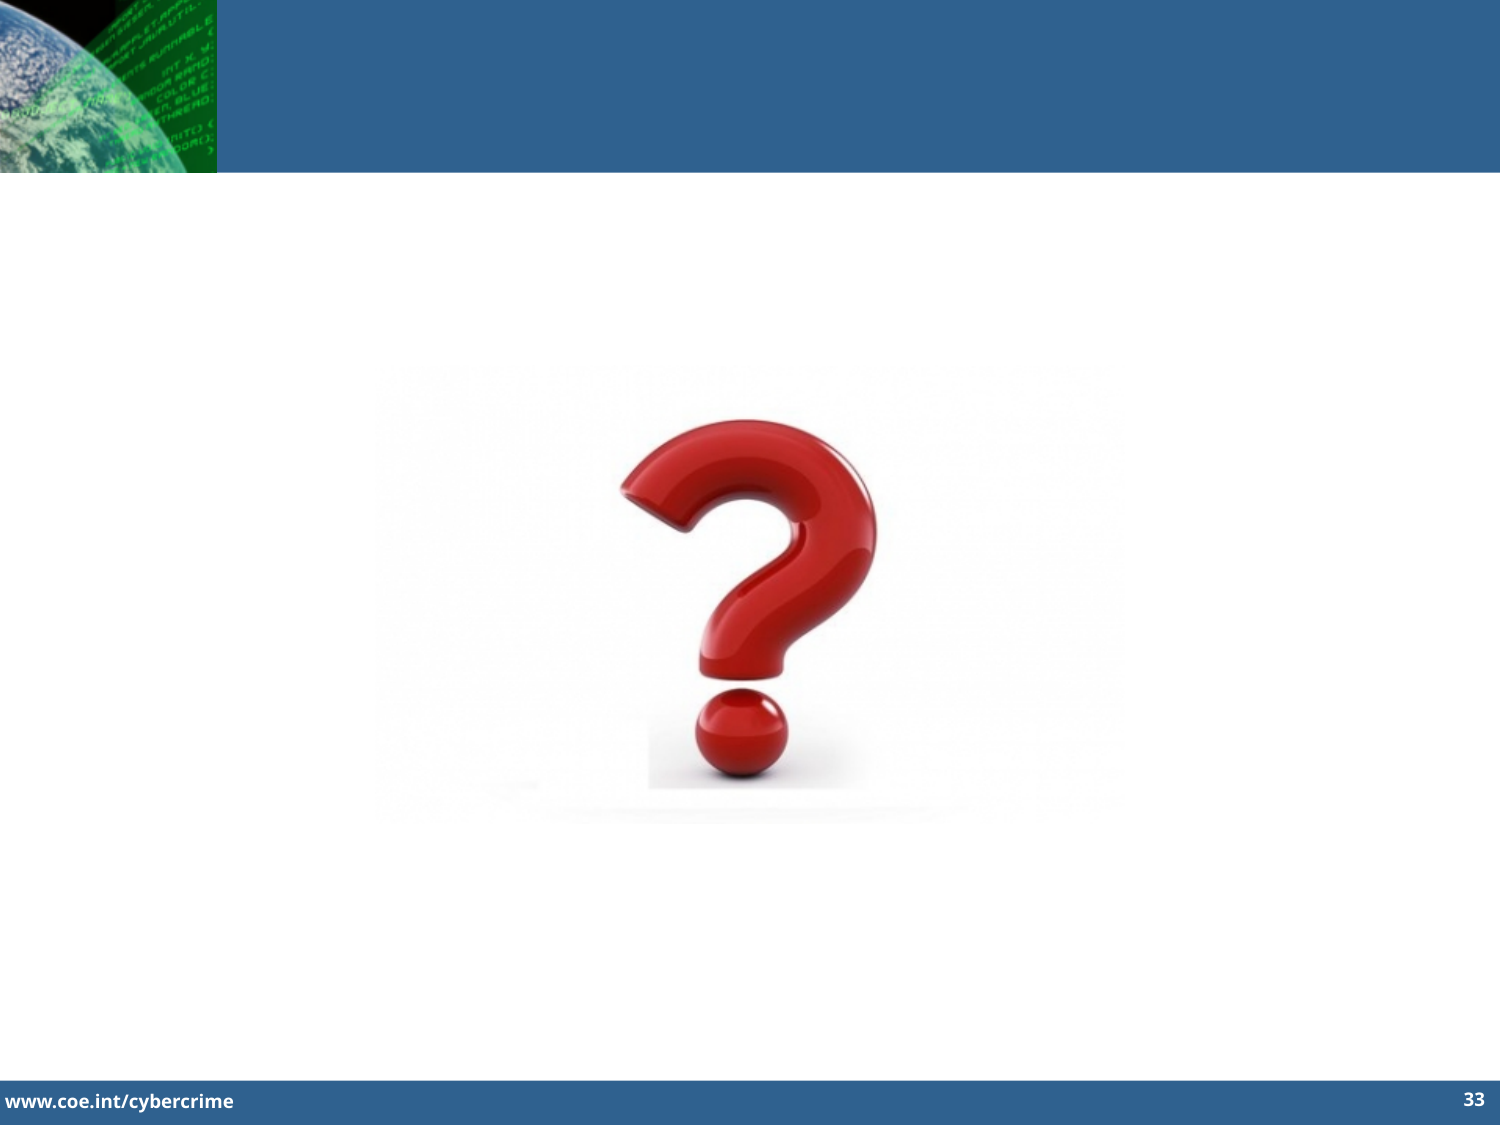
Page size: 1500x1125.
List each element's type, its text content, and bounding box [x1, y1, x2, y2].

slide_number 33 [1162, 1080, 1500, 1125]
picture [375, 365, 1125, 824]
picture [0, 0, 217, 173]
